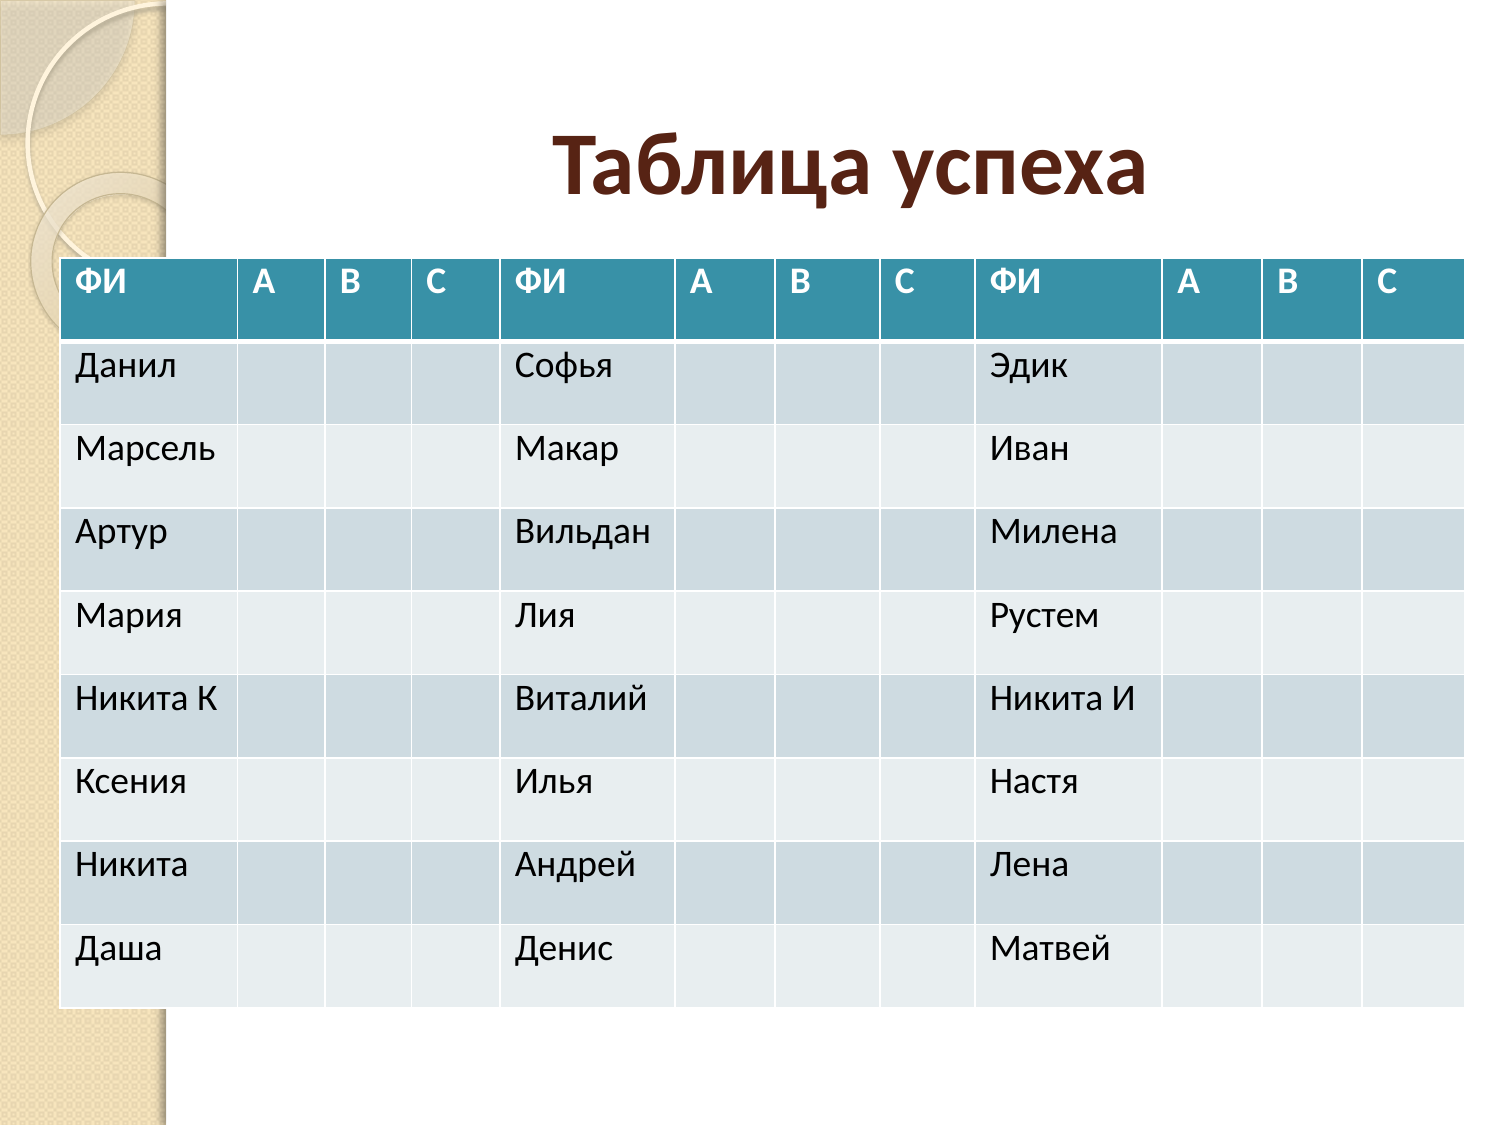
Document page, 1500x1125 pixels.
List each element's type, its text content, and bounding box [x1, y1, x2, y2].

table_cell Данил [61, 344, 237, 424]
table_cell [326, 425, 411, 507]
table_cell [776, 592, 879, 674]
table_cell [1263, 925, 1361, 1007]
table_cell [776, 759, 879, 840]
table_cell Артур [61, 509, 237, 590]
table_cell Никита К [61, 675, 237, 757]
table_cell [881, 425, 974, 507]
table_header ФИ [501, 259, 674, 339]
table_cell [676, 675, 774, 757]
table_cell [881, 509, 974, 590]
table_cell [238, 425, 324, 507]
table_cell [238, 592, 324, 674]
table_cell Милена [976, 509, 1161, 590]
table_header А [676, 259, 774, 339]
table_cell Илья [501, 759, 674, 840]
table_cell [676, 592, 774, 674]
table_cell [676, 509, 774, 590]
table_cell Никита И [976, 675, 1161, 757]
table_cell [881, 759, 974, 840]
table_cell Вильдан [501, 509, 674, 590]
table_cell [676, 842, 774, 924]
table_cell [676, 344, 774, 424]
table_cell [1163, 675, 1261, 757]
table_cell [1163, 509, 1261, 590]
table_cell [238, 344, 324, 424]
table_cell [1363, 842, 1464, 924]
table_cell [326, 842, 411, 924]
table_header ФИ [61, 259, 237, 339]
table_cell Эдик [976, 344, 1161, 424]
table_cell [881, 925, 974, 1007]
table_cell Лия [501, 592, 674, 674]
table_cell Лена [976, 842, 1161, 924]
table_cell [412, 925, 499, 1007]
table_cell Настя [976, 759, 1161, 840]
table_cell Никита [61, 842, 237, 924]
table_header С [412, 259, 499, 339]
table_cell [326, 759, 411, 840]
table_cell [1363, 675, 1464, 757]
table_cell [1163, 759, 1261, 840]
table_cell [776, 344, 879, 424]
table_cell [238, 925, 324, 1007]
table_cell [412, 675, 499, 757]
table_cell Матвей [976, 925, 1161, 1007]
title Таблица успеха [235, 84, 1466, 233]
table_cell [238, 842, 324, 924]
table_cell [776, 675, 879, 757]
table_cell [412, 759, 499, 840]
table_cell [412, 842, 499, 924]
table_header А [238, 259, 324, 339]
table_cell [881, 344, 974, 424]
table_cell [326, 925, 411, 1007]
table_cell [1163, 592, 1261, 674]
table_cell [1363, 425, 1464, 507]
table_cell [1263, 759, 1361, 840]
table_cell [1263, 592, 1361, 674]
table_cell Андрей [501, 842, 674, 924]
table_cell [326, 675, 411, 757]
table_cell [881, 592, 974, 674]
table_header В [1263, 259, 1361, 339]
table_cell [776, 842, 879, 924]
table_cell Макар [501, 425, 674, 507]
table_cell [1363, 592, 1464, 674]
table_cell [676, 425, 774, 507]
table_cell Мария [61, 592, 237, 674]
table_cell [238, 675, 324, 757]
table_header В [326, 259, 411, 339]
table_cell Денис [501, 925, 674, 1007]
table_cell [1263, 675, 1361, 757]
table_cell [326, 509, 411, 590]
table_header С [881, 259, 974, 339]
table_cell [1163, 925, 1261, 1007]
table_cell [1363, 509, 1464, 590]
table_cell [412, 425, 499, 507]
table_cell [412, 592, 499, 674]
table_cell [1363, 344, 1464, 424]
table_header С [1363, 259, 1464, 339]
table_cell [776, 425, 879, 507]
table_cell [676, 925, 774, 1007]
table_cell [1363, 759, 1464, 840]
table_cell [1263, 425, 1361, 507]
table_cell [1263, 842, 1361, 924]
table_cell [1163, 842, 1261, 924]
table_header В [776, 259, 879, 339]
table_cell [238, 759, 324, 840]
table_cell [1263, 344, 1361, 424]
table_cell [776, 925, 879, 1007]
table_header А [1163, 259, 1261, 339]
table_cell [881, 675, 974, 757]
table_cell [238, 509, 324, 590]
table_cell [1363, 925, 1464, 1007]
table_cell Ксения [61, 759, 237, 840]
table_cell [1163, 425, 1261, 507]
table_cell [1263, 509, 1361, 590]
table_cell [326, 344, 411, 424]
table_cell [776, 509, 879, 590]
table_cell [1163, 344, 1261, 424]
table_cell [676, 759, 774, 840]
table_cell [326, 592, 411, 674]
table_cell [412, 344, 499, 424]
table_cell Иван [976, 425, 1161, 507]
table_cell Рустем [976, 592, 1161, 674]
table_header ФИ [976, 259, 1161, 339]
table_cell Софья [501, 344, 674, 424]
table_cell [412, 509, 499, 590]
table_cell Даша [61, 925, 237, 1007]
table_cell Виталий [501, 675, 674, 757]
table_cell [881, 842, 974, 924]
table_cell Марсель [61, 425, 237, 507]
